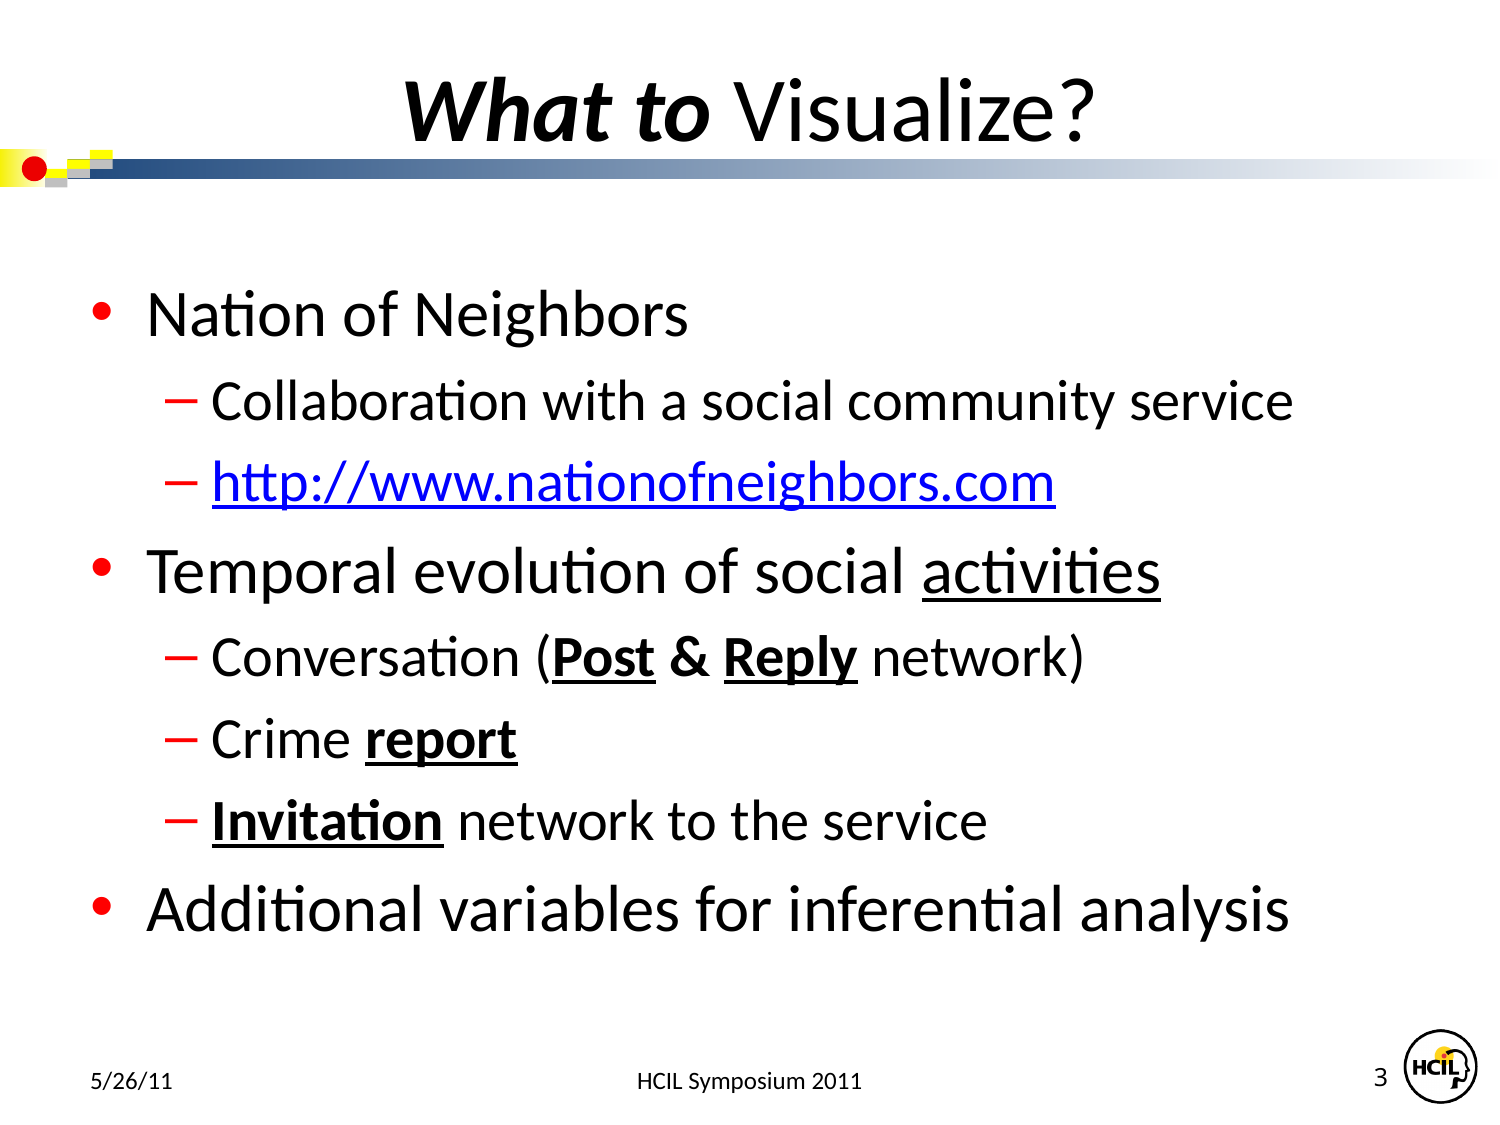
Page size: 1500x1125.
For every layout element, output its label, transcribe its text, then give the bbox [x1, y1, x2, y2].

title What to Visualize? [75, 45, 1425, 166]
footer HCIL Symposium 2011 [512, 1042, 988, 1103]
list Nation of Neighbors Collaboration with a social community service http://www.nationofneighbors.com Temporal evolution of social activities Conversation (Post & Reply network) Crime report Invitation network to the service Additional variables for inferential analysis [75, 262, 1425, 1005]
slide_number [74, 1042, 426, 1103]
picture [1403, 1029, 1478, 1104]
slide_number 2 [1074, 1042, 1404, 1103]
